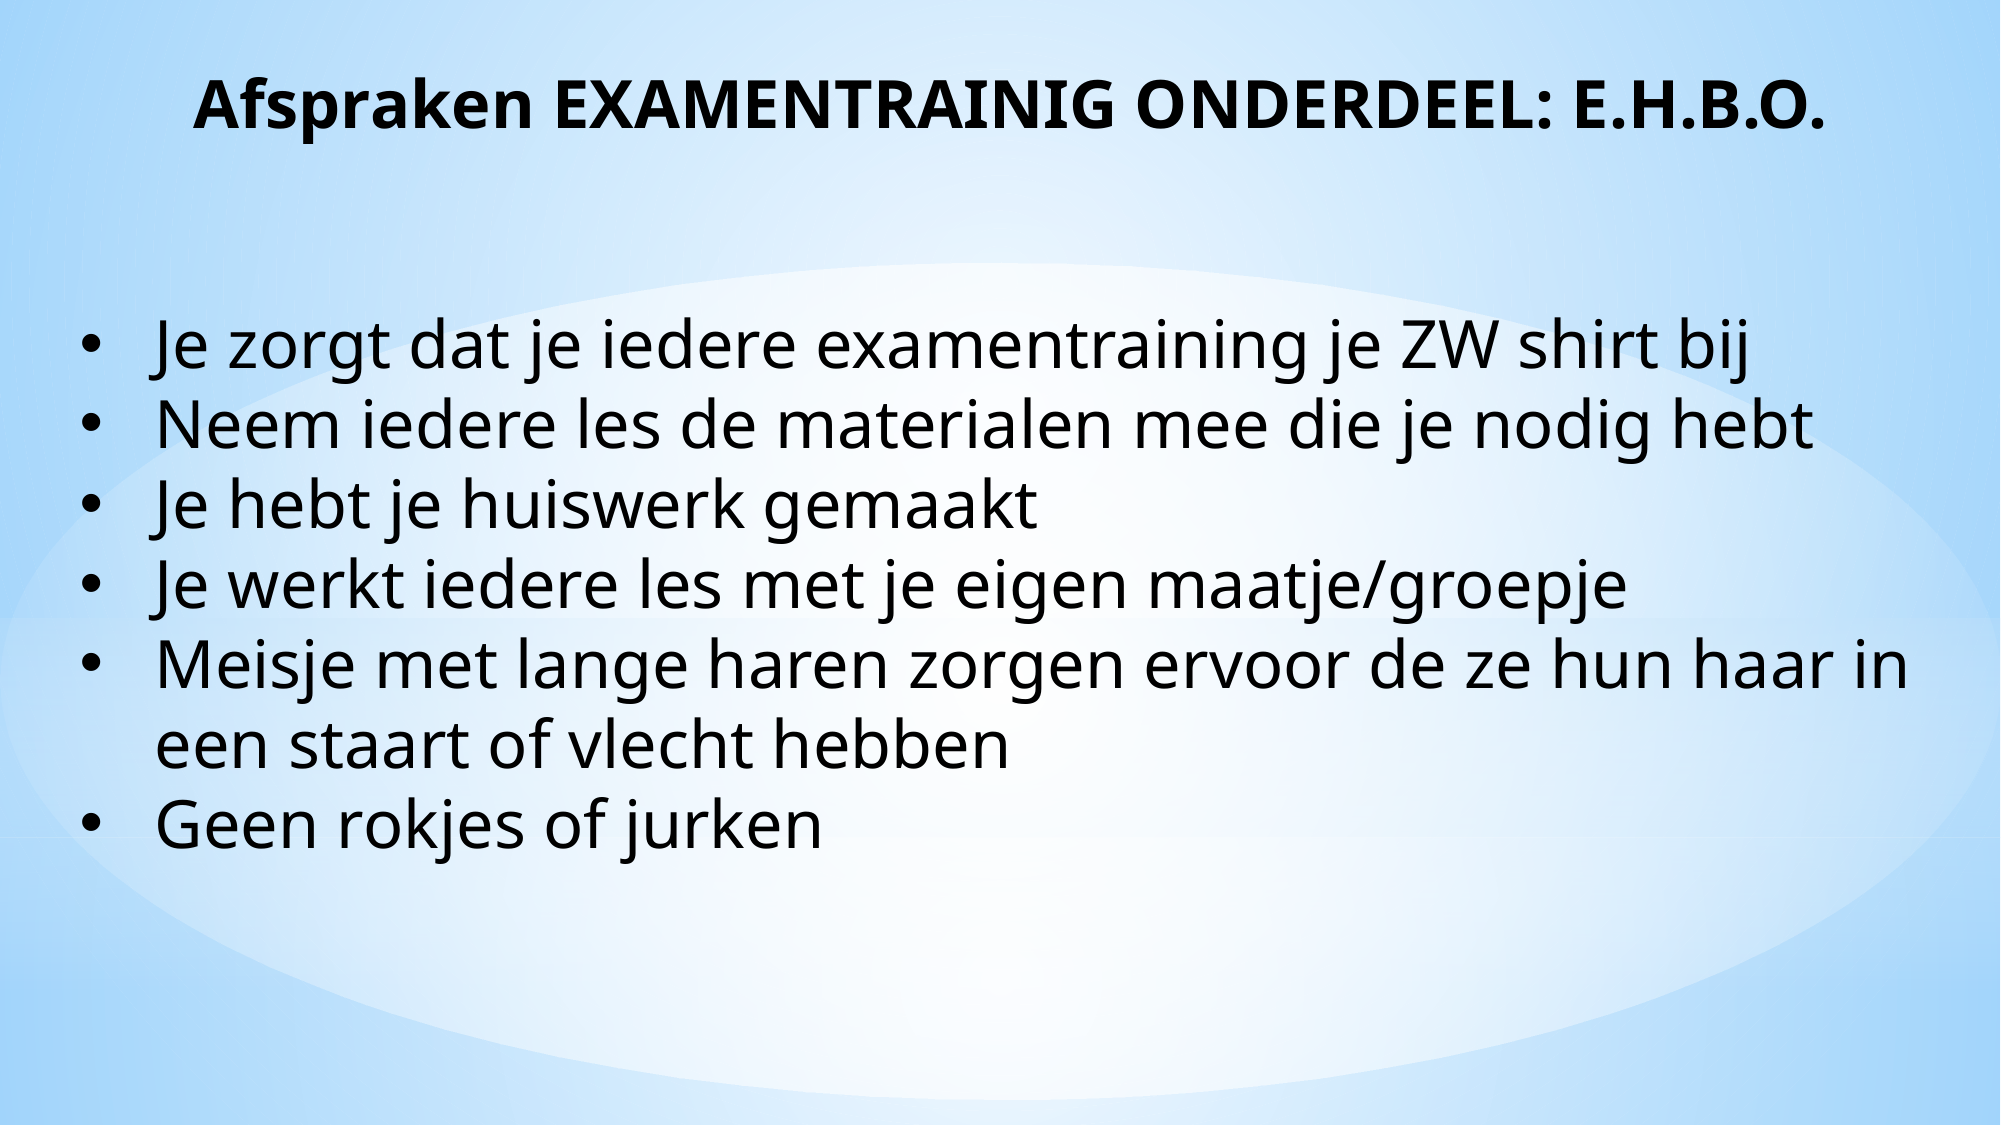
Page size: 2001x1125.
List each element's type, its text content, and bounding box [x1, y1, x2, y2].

text_box Afspraken EXAMENTRAINIG ONDERDEEL: E.H.B.O. Je zorgt dat je iedere examentraining je ZW shirt bij Neem iedere les de materialen mee die je nodig hebt Je hebt je huiswerk gemaakt Je werkt iedere les met je eigen maatje/groepje Meisje met lange haren zorgen ervoor de ze hun haar in een staart of vlecht hebben Geen rokjes of jurken [64, 54, 1958, 939]
